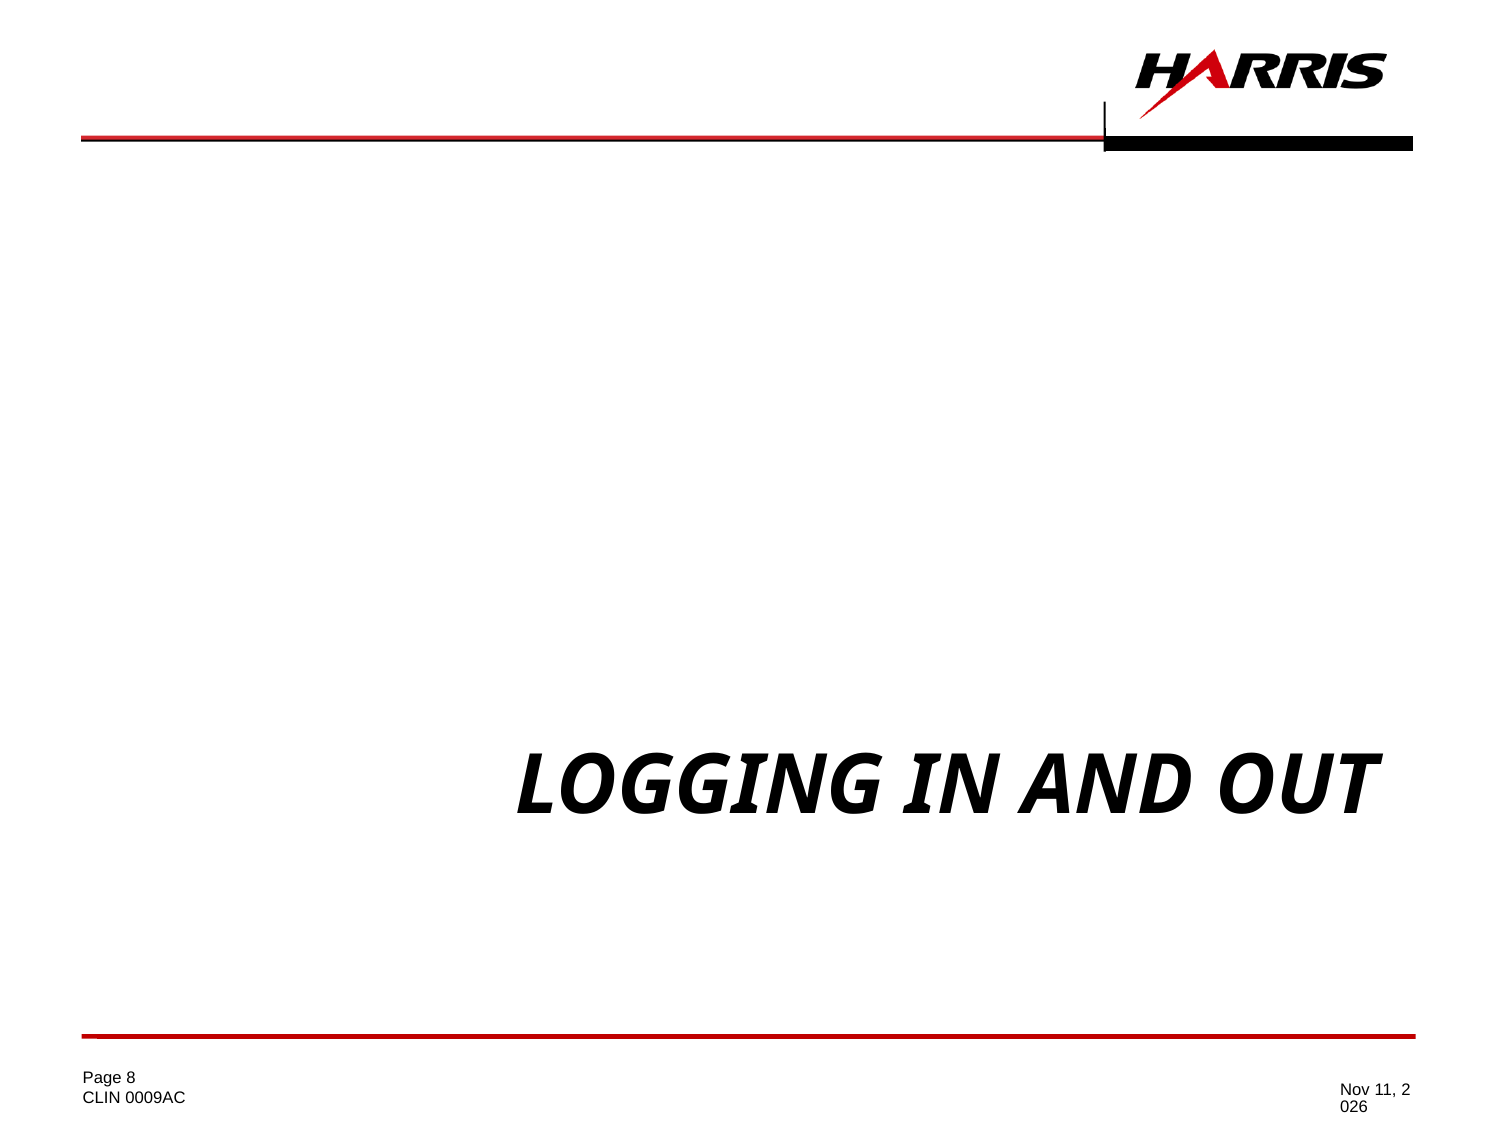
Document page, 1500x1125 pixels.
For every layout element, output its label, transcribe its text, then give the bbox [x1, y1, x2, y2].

slide_number 10-Jul-15 [1324, 1066, 1435, 1111]
title Logging In and Out [118, 722, 1394, 947]
picture [1135, 49, 1387, 119]
